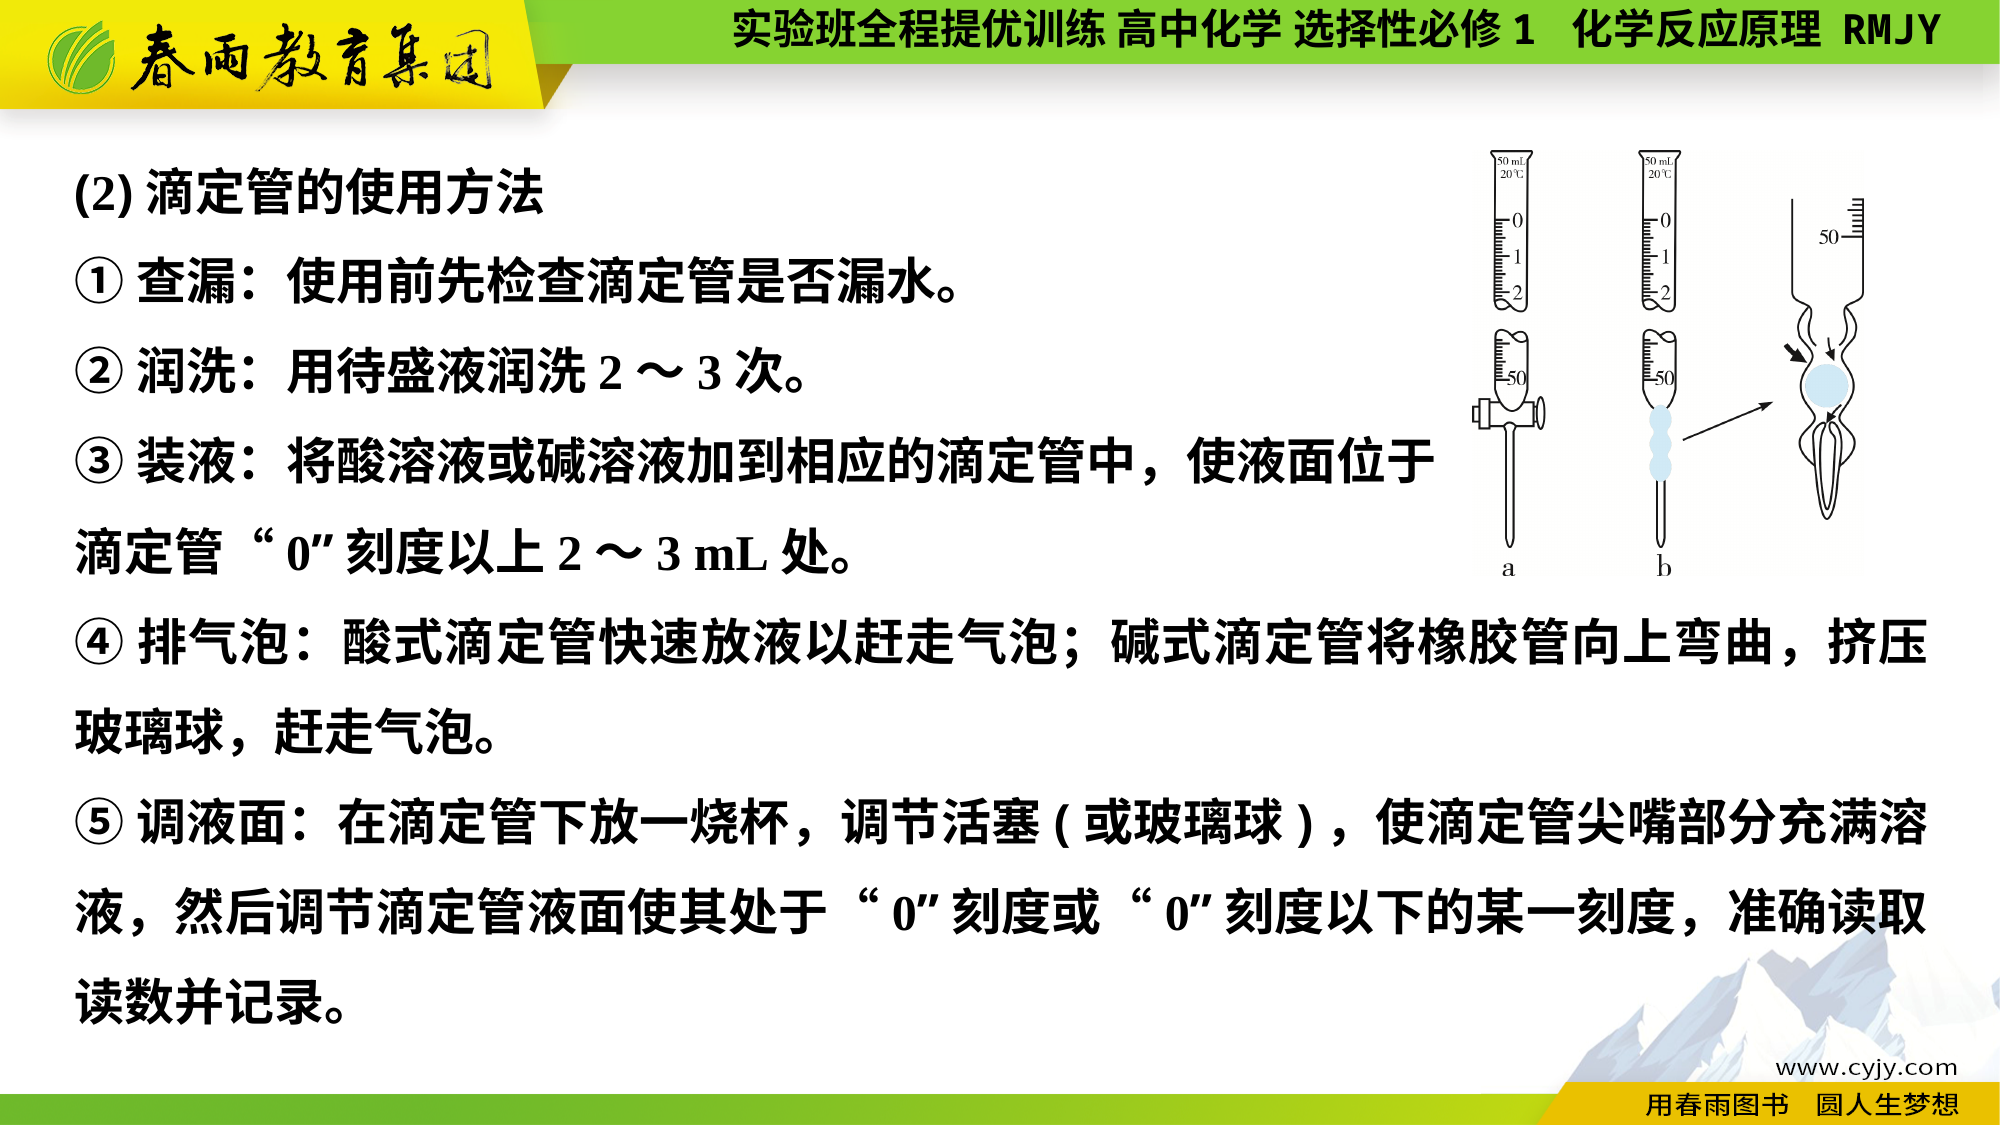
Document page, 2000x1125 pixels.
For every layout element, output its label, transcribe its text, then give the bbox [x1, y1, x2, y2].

list (2)滴定管的使用方法 ①查漏：使用前先检查滴定管是否漏水。 ②润洗：用待盛液润洗2～3次。 ③装液：将酸溶液或碱溶液加到相应的滴定管中，使液面位于 滴定管“0”刻度以上2～3 mL处。 ④排气泡：酸式滴定管快速放液以赶走气泡；碱式滴定管将橡胶管向上弯曲，挤压玻璃球，赶走气泡。 ⑤调液面：在滴定管下放一烧杯，调节活塞(或玻璃球)，使滴定管尖嘴部分充满溶液，然后调节滴定管液面使其处于“0”刻度或“0”刻度以下的某一刻度，准确读取读数并记录。 [59, 122, 1944, 1035]
picture [0, 0, 2000, 1125]
